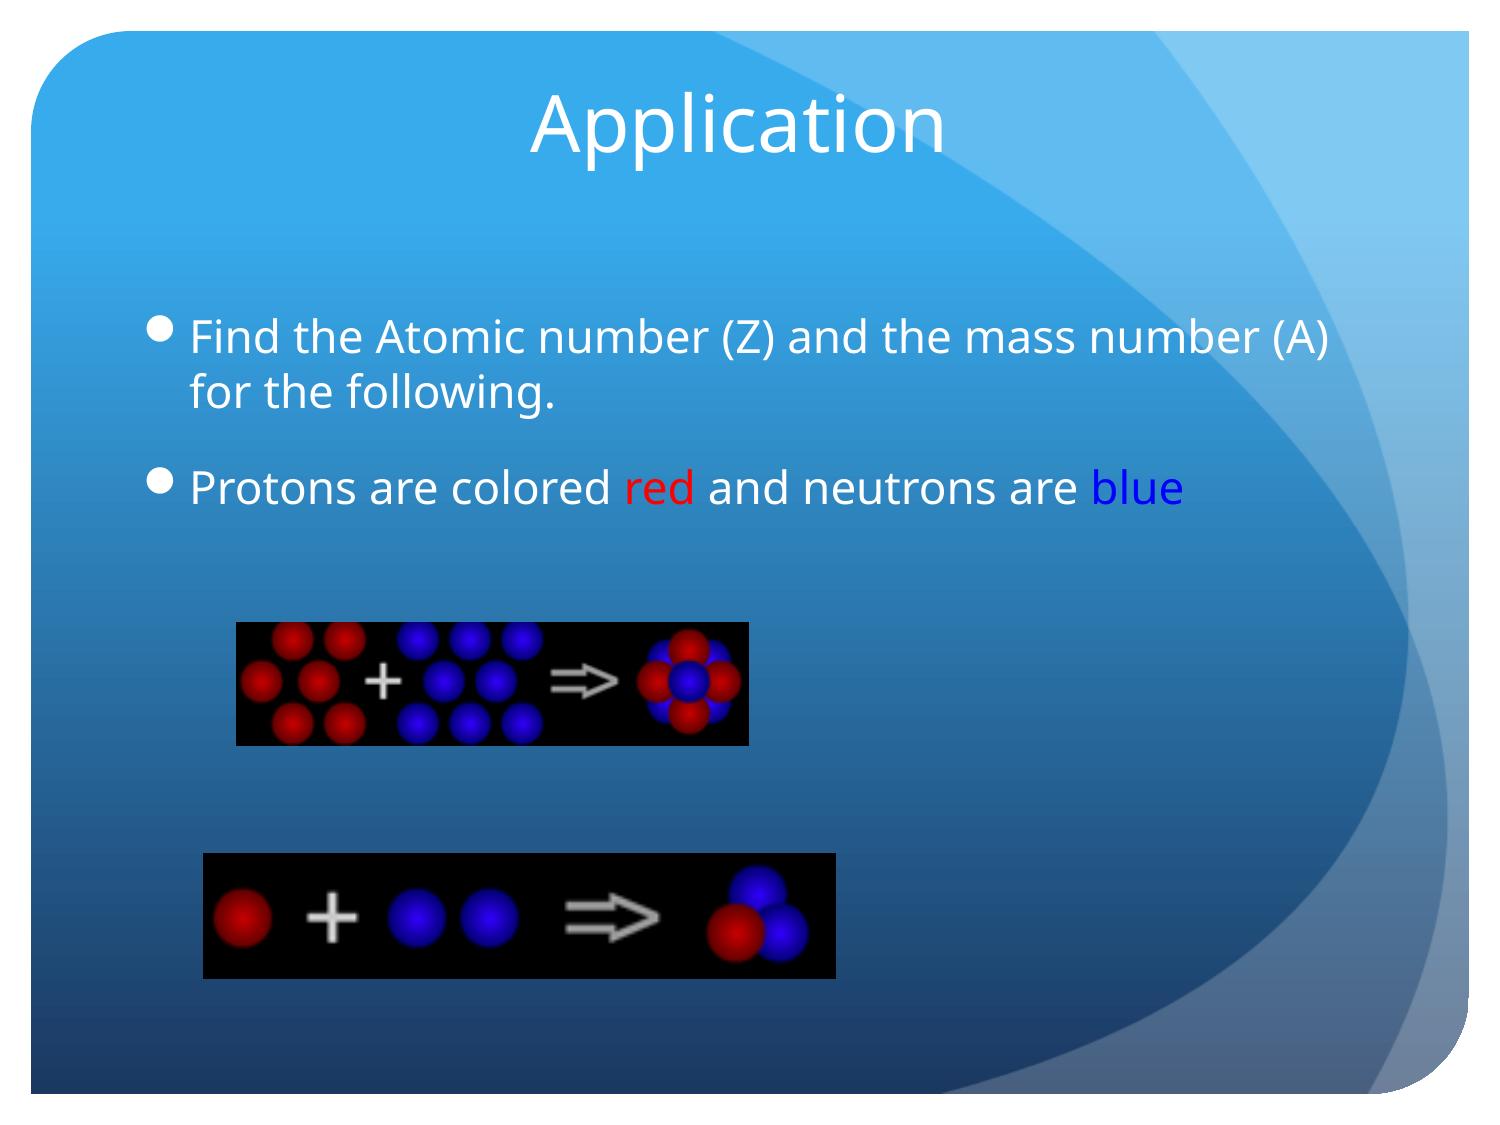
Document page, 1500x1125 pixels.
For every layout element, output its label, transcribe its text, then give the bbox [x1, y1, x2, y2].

title Application [127, 62, 1372, 176]
picture [24, 30, 1473, 1094]
list Find the Atomic number (Z) and the mass number (A) for the following. Protons are colored red and neutrons are blue [127, 299, 1372, 576]
